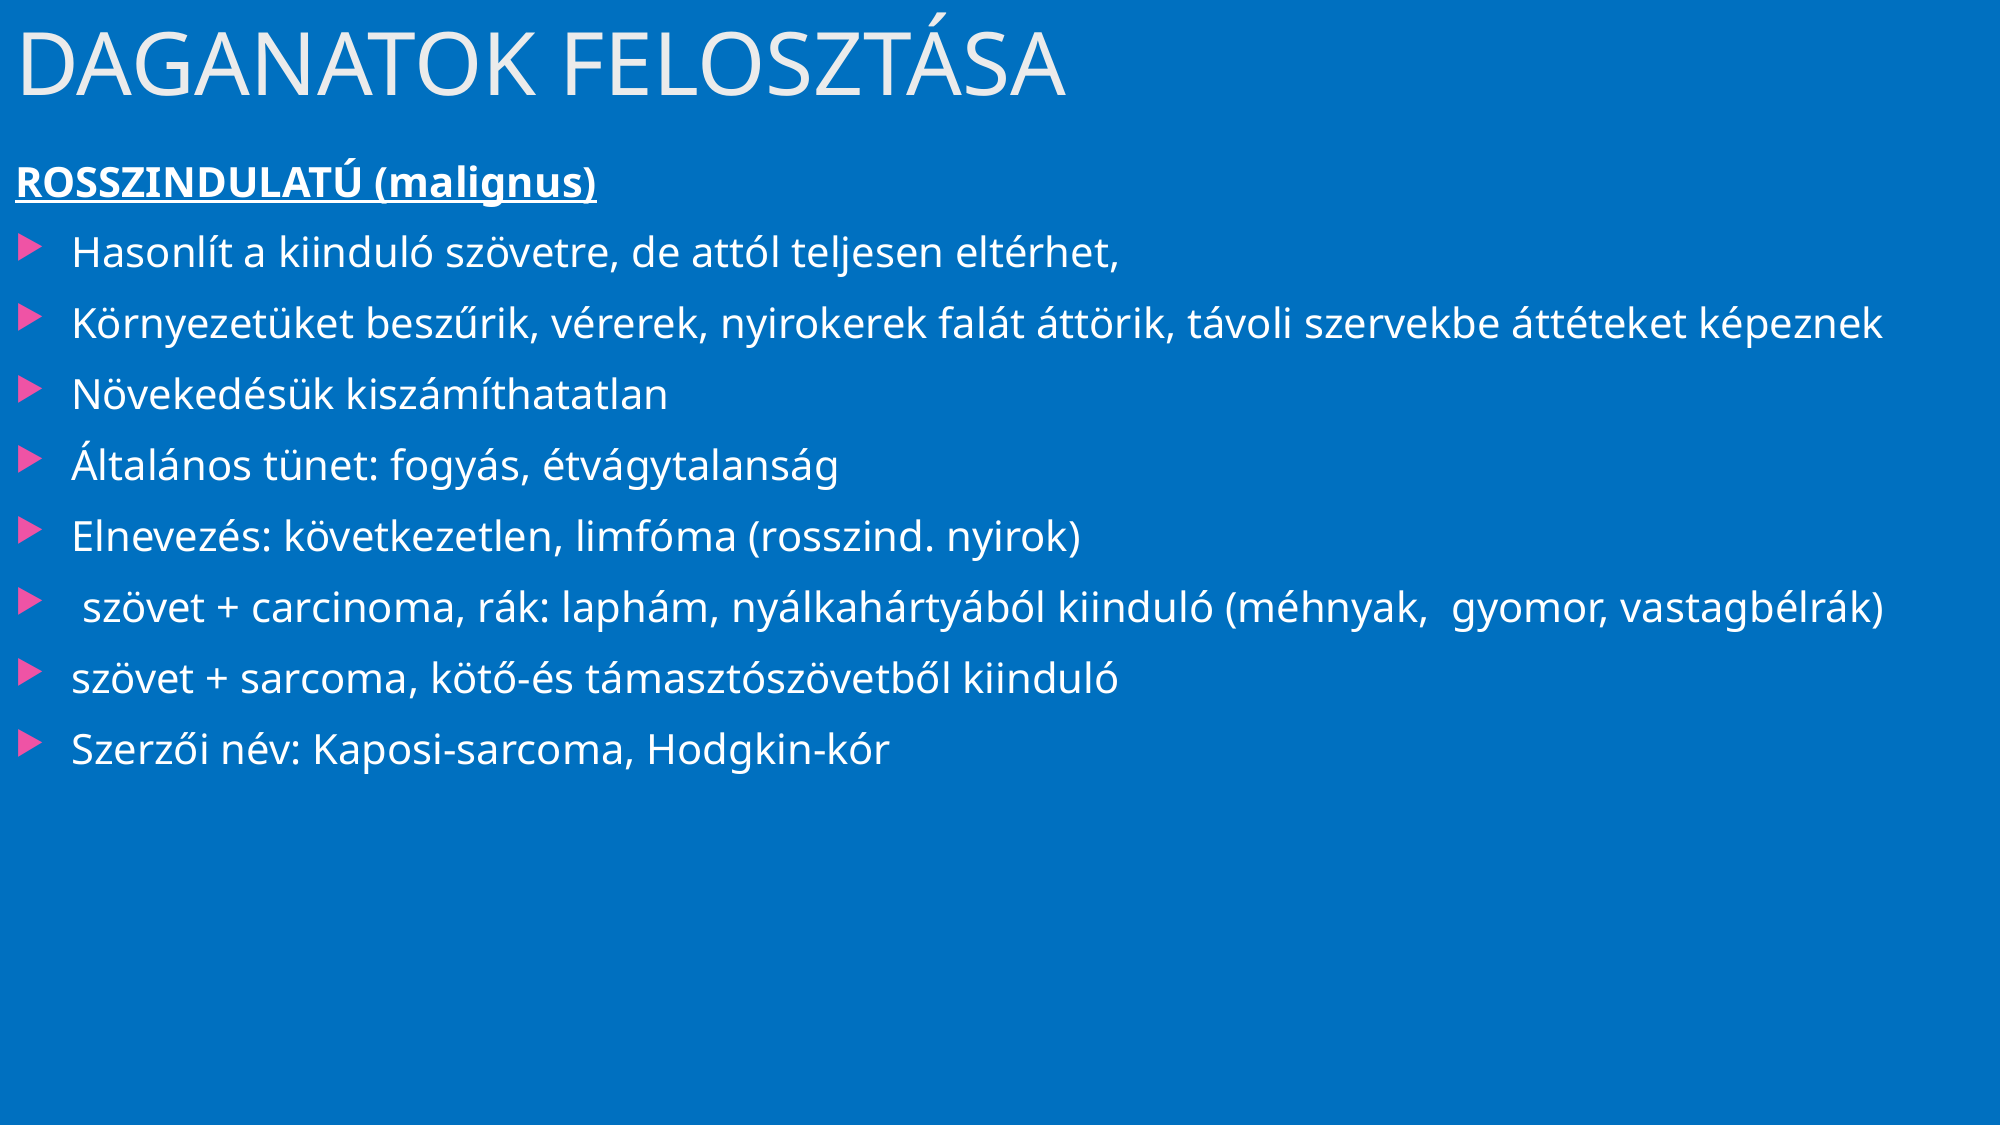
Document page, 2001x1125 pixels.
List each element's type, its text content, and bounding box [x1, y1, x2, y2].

list ROSSZINDULATÚ (malignus) Hasonlít a kiinduló szövetre, de attól teljesen eltérhet, Környezetüket beszűrik, vérerek, nyirokerek falát áttörik, távoli szervekbe áttéteket képeznek Növekedésük kiszámíthatatlan Általános tünet: fogyás, étvágytalanság Elnevezés: következetlen, limfóma (rosszind. nyirok) szövet + carcinoma, rák: laphám, nyálkahártyából kiinduló (méhnyak, gyomor, vastagbélrák) szövet + sarcoma, kötő-és támasztószövetből kiinduló Szerzői név: Kaposi-sarcoma, Hodgkin-kór [0, 147, 1920, 1075]
title DAGANATOK FELOSZTÁSA [0, 0, 1543, 147]
